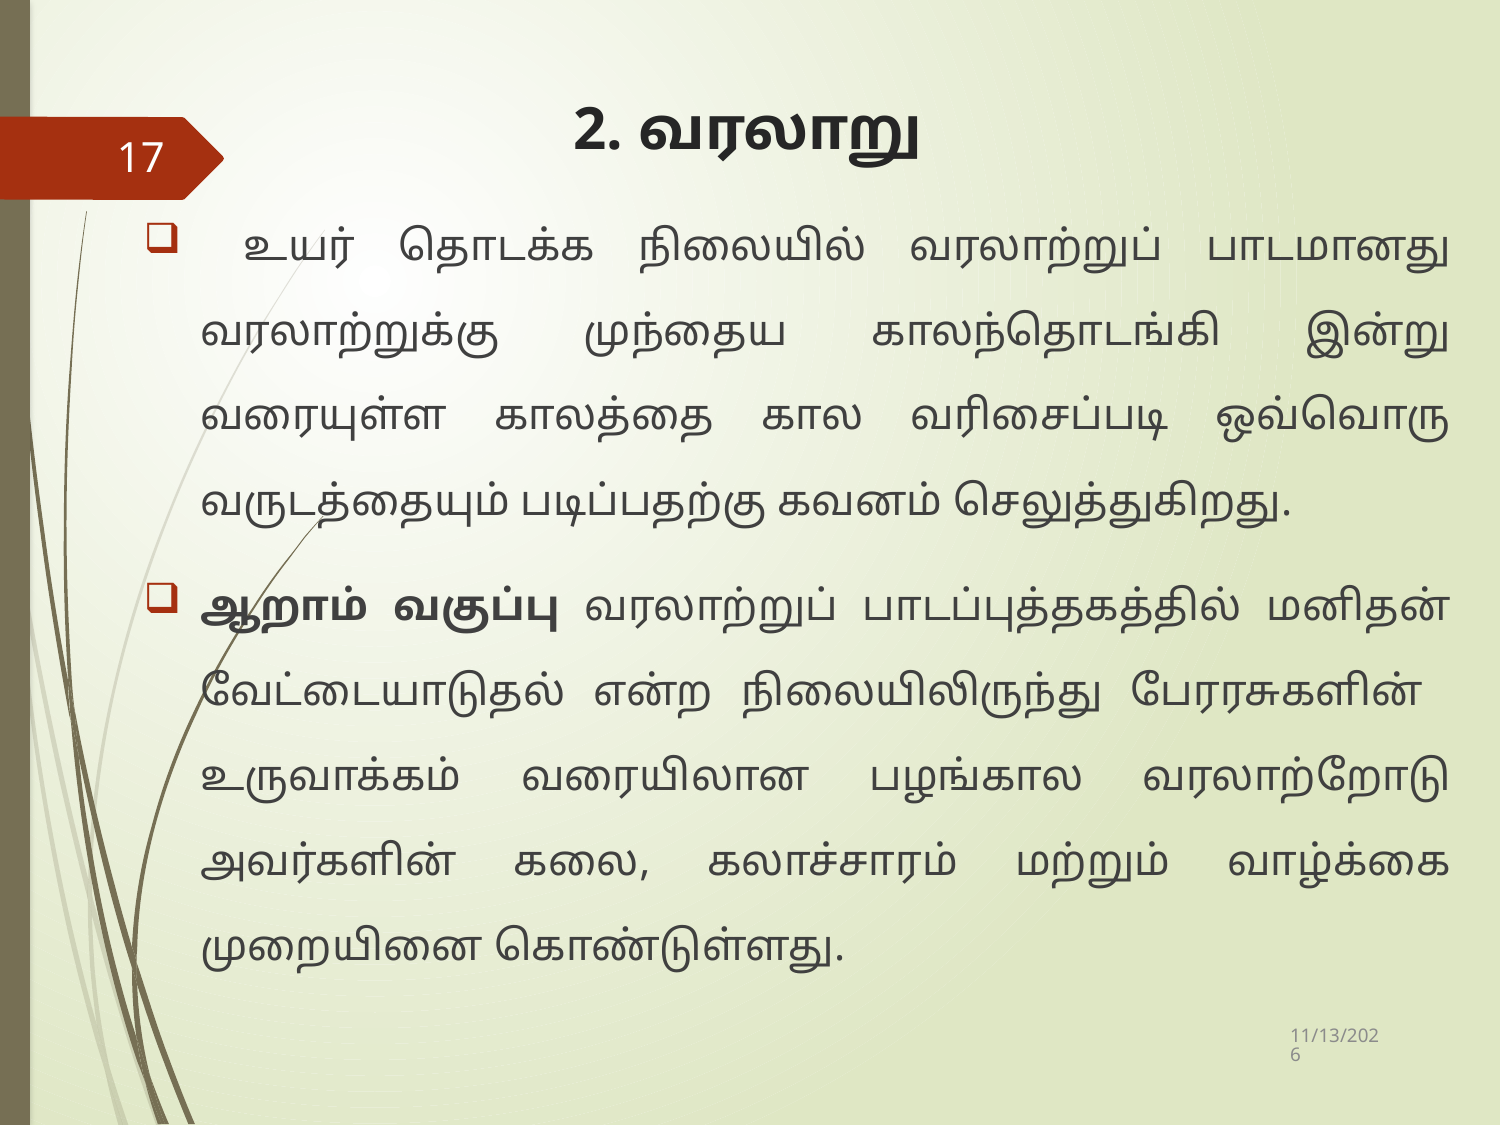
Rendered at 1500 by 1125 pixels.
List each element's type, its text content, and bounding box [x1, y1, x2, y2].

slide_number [1275, 1006, 1401, 1068]
title 2. வரலாறு [199, 84, 1281, 175]
list உயர் தொடக்க நிலையில் வரலாற்றுப் பாடமானது வரலாற்றுக்கு முந்தைய காலந்தொடங்கி இன்று வரையுள்ள காலத்தை கால வரிசைப்படி ஒவ்வொரு வருடத்தையும் படிப்பதற்கு கவனம் செலுத்துகிறது. ஆறாம் வகுப்பு வரலாற்றுப் பாடப்புத்தகத்தில் மனிதன் வேட்டையாடுதல் என்ற நிலையிலிருந்து பேரரசுகளின் உருவாக்கம் வரையிலான பழங்கால வரலாற்றோடு அவர்களின் கலை, கலாச்சாரம் மற்றும் வாழ்க்கை முறையினை கொண்டுள்ளது. [128, 175, 1466, 1052]
slide_number 17 [83, 129, 180, 190]
